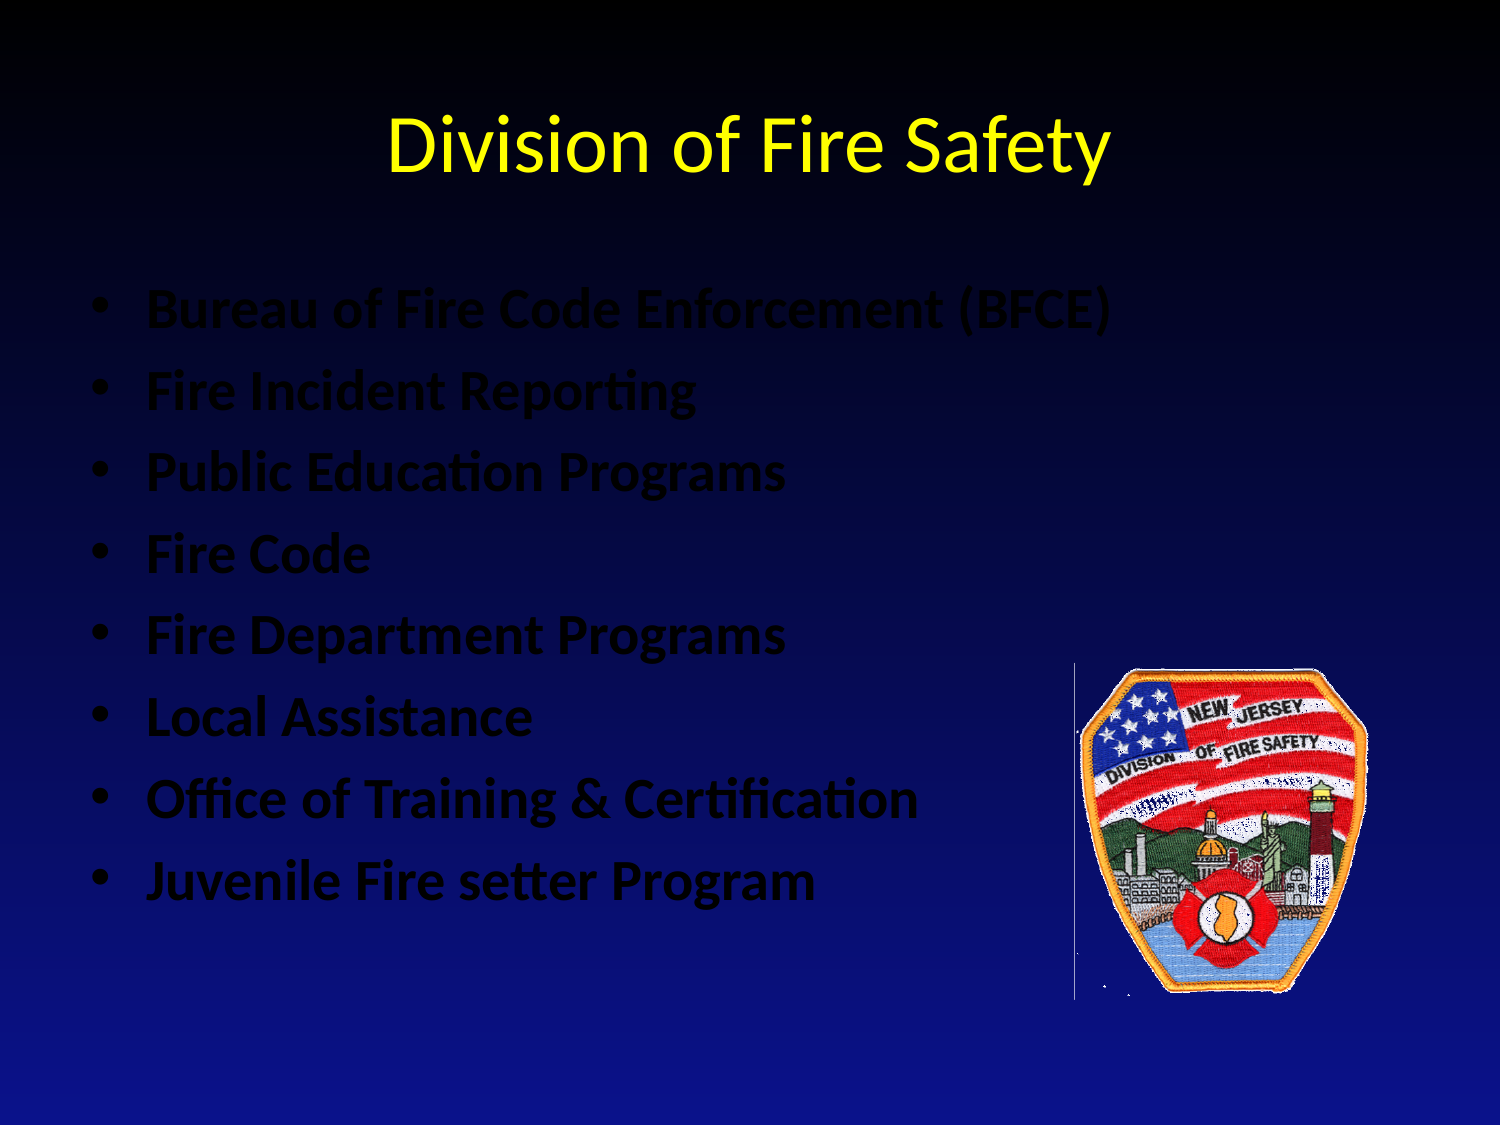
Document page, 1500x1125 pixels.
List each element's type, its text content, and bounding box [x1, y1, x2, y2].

list Bureau of Fire Code Enforcement (BFCE) Fire Incident Reporting Public Education Programs Fire Code Fire Department Programs Local Assistance Office of Training & Certification Juvenile Fire setter Program [75, 262, 1425, 1005]
title Division of Fire Safety [75, 45, 1425, 233]
picture [1074, 662, 1376, 1001]
